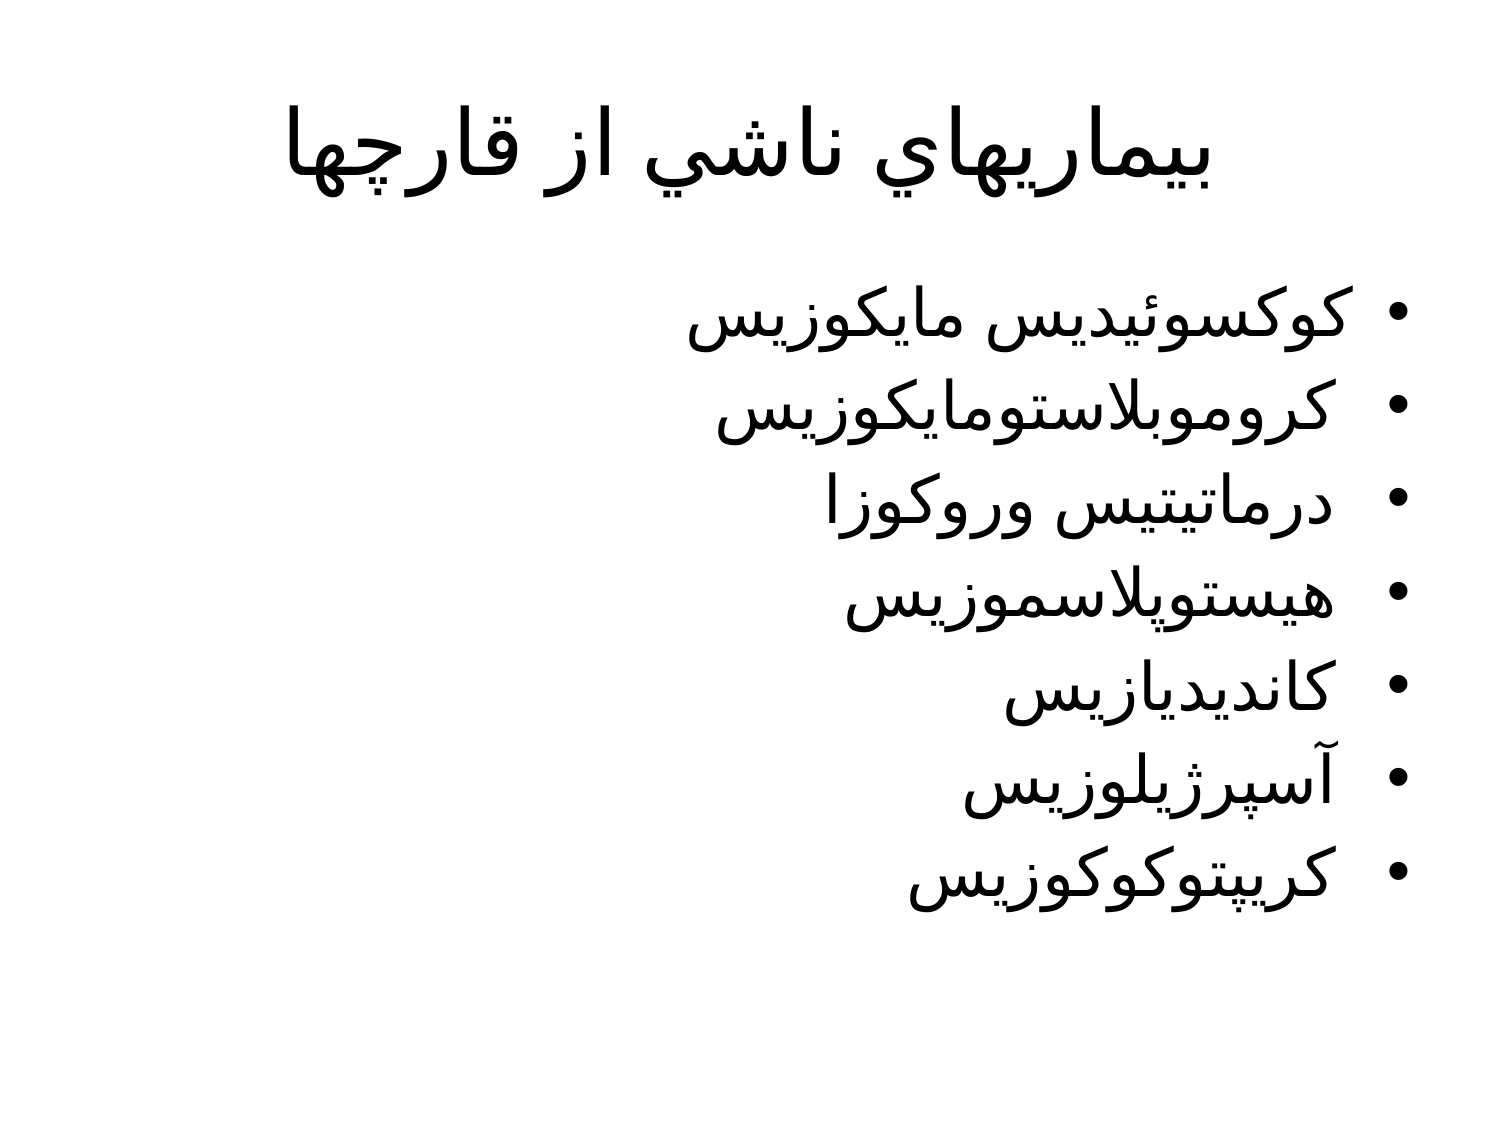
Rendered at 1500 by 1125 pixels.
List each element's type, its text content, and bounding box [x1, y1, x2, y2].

list كوكسوئيديس مايكوزيس كروموبلاستومايكوزيس درماتيتيس وروكوزا هيستوپلاسموزيس كانديديازيس آسپرژيلوزيس كريپتوكوكوزيس [75, 262, 1425, 1005]
title بيماريهاي ناشي از قارچها [75, 45, 1425, 233]
